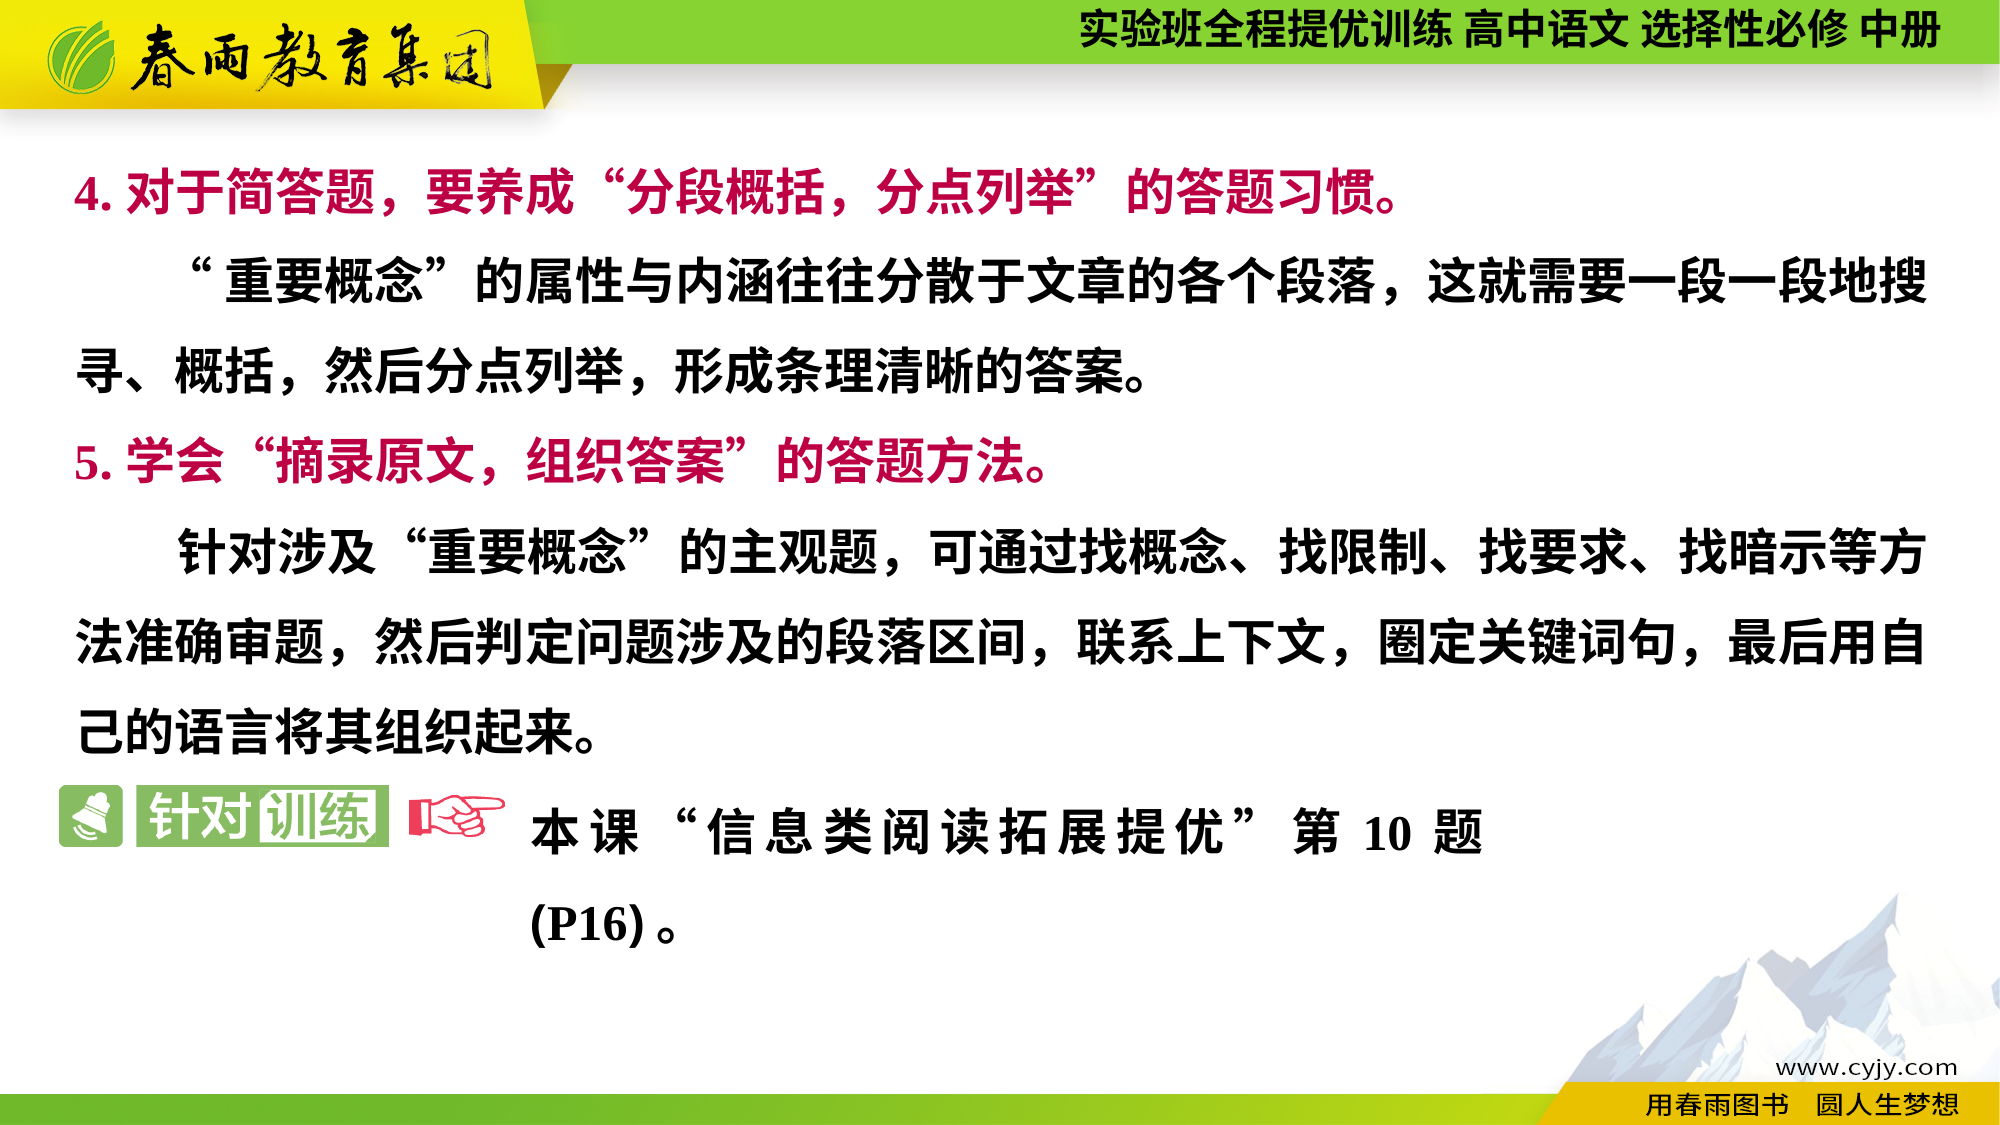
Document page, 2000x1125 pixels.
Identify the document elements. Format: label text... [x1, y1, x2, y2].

text_box 本课“信息类阅读拓展提优”第10题(P16)。 [515, 774, 1510, 868]
picture [0, 0, 2000, 1125]
list 4.对于简答题，要养成“分段概括，分点列举”的答题习惯。 “重要概念”的属性与内涵往往分散于文章的各个段落，这就需要一段一段地搜寻、概括，然后分点列举，形成条理清晰的答案。 5.学会“摘录原文，组织答案”的答题方法。 针对涉及“重要概念”的主观题，可通过找概念、找限制、找要求、找暗示等方法准确审题，然后判定问题涉及的段落区间，联系上下文，圈定关键词句，最后用自己的语言将其组织起来。 [59, 122, 1944, 774]
